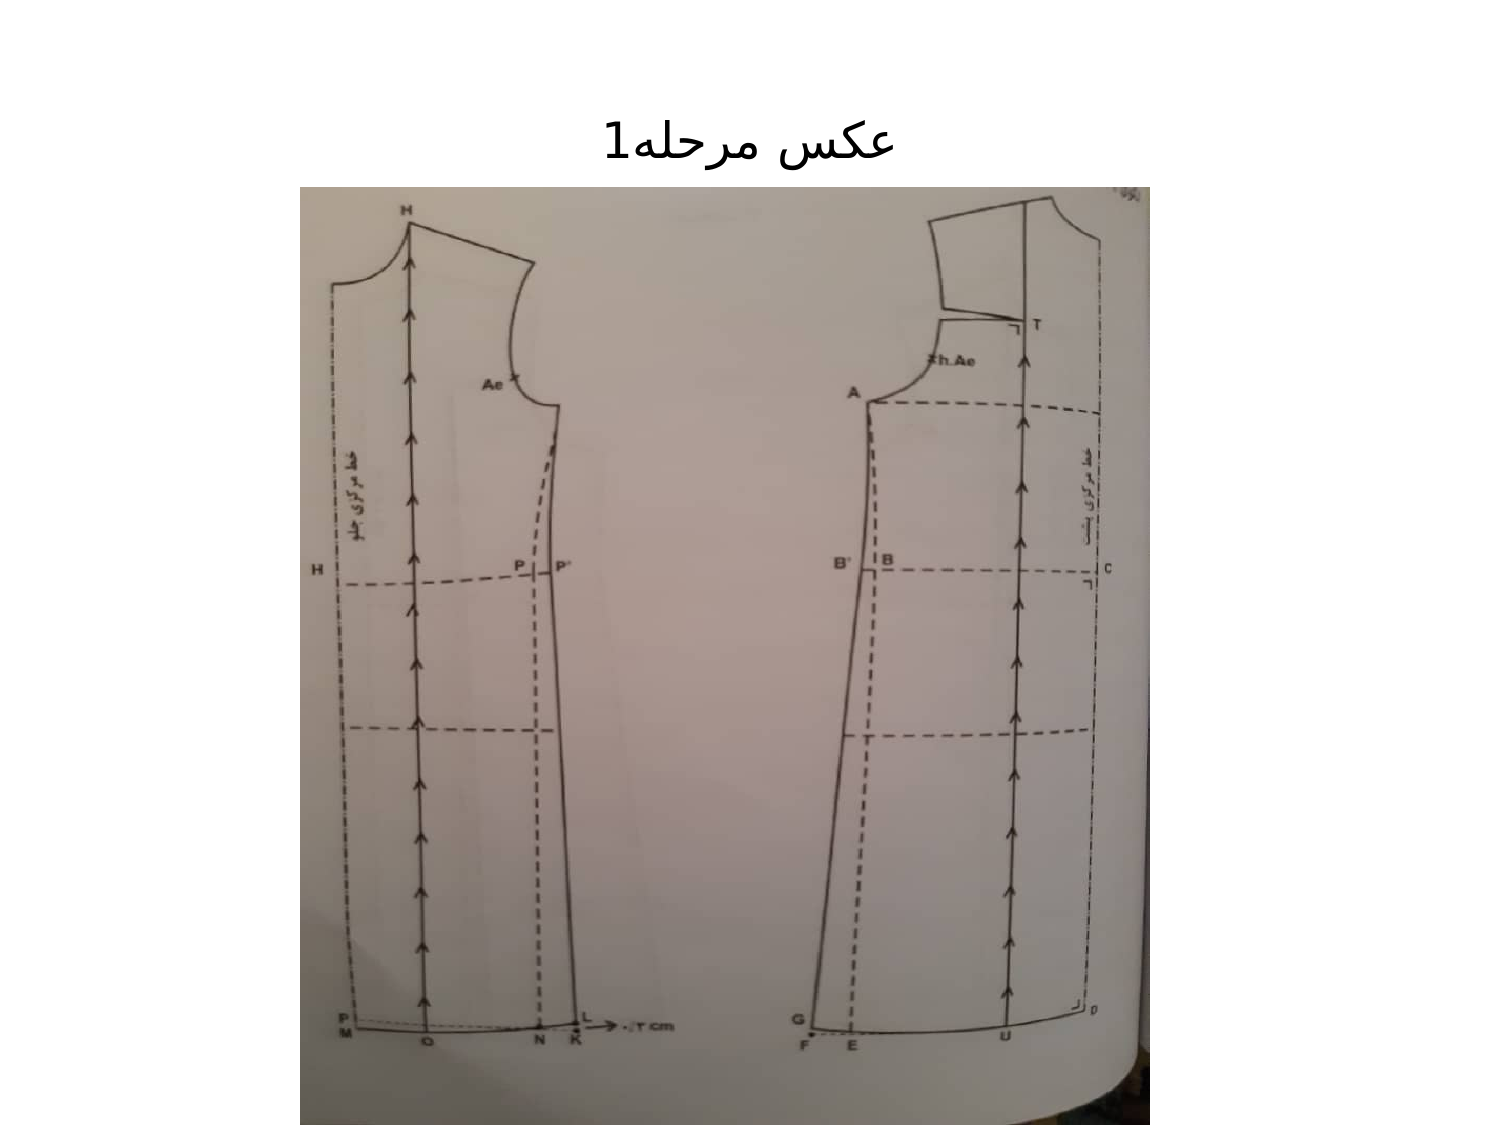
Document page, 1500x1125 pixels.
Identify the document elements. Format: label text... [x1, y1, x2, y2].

title عکس مرحله1 [75, 45, 1425, 233]
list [299, 187, 1151, 1125]
